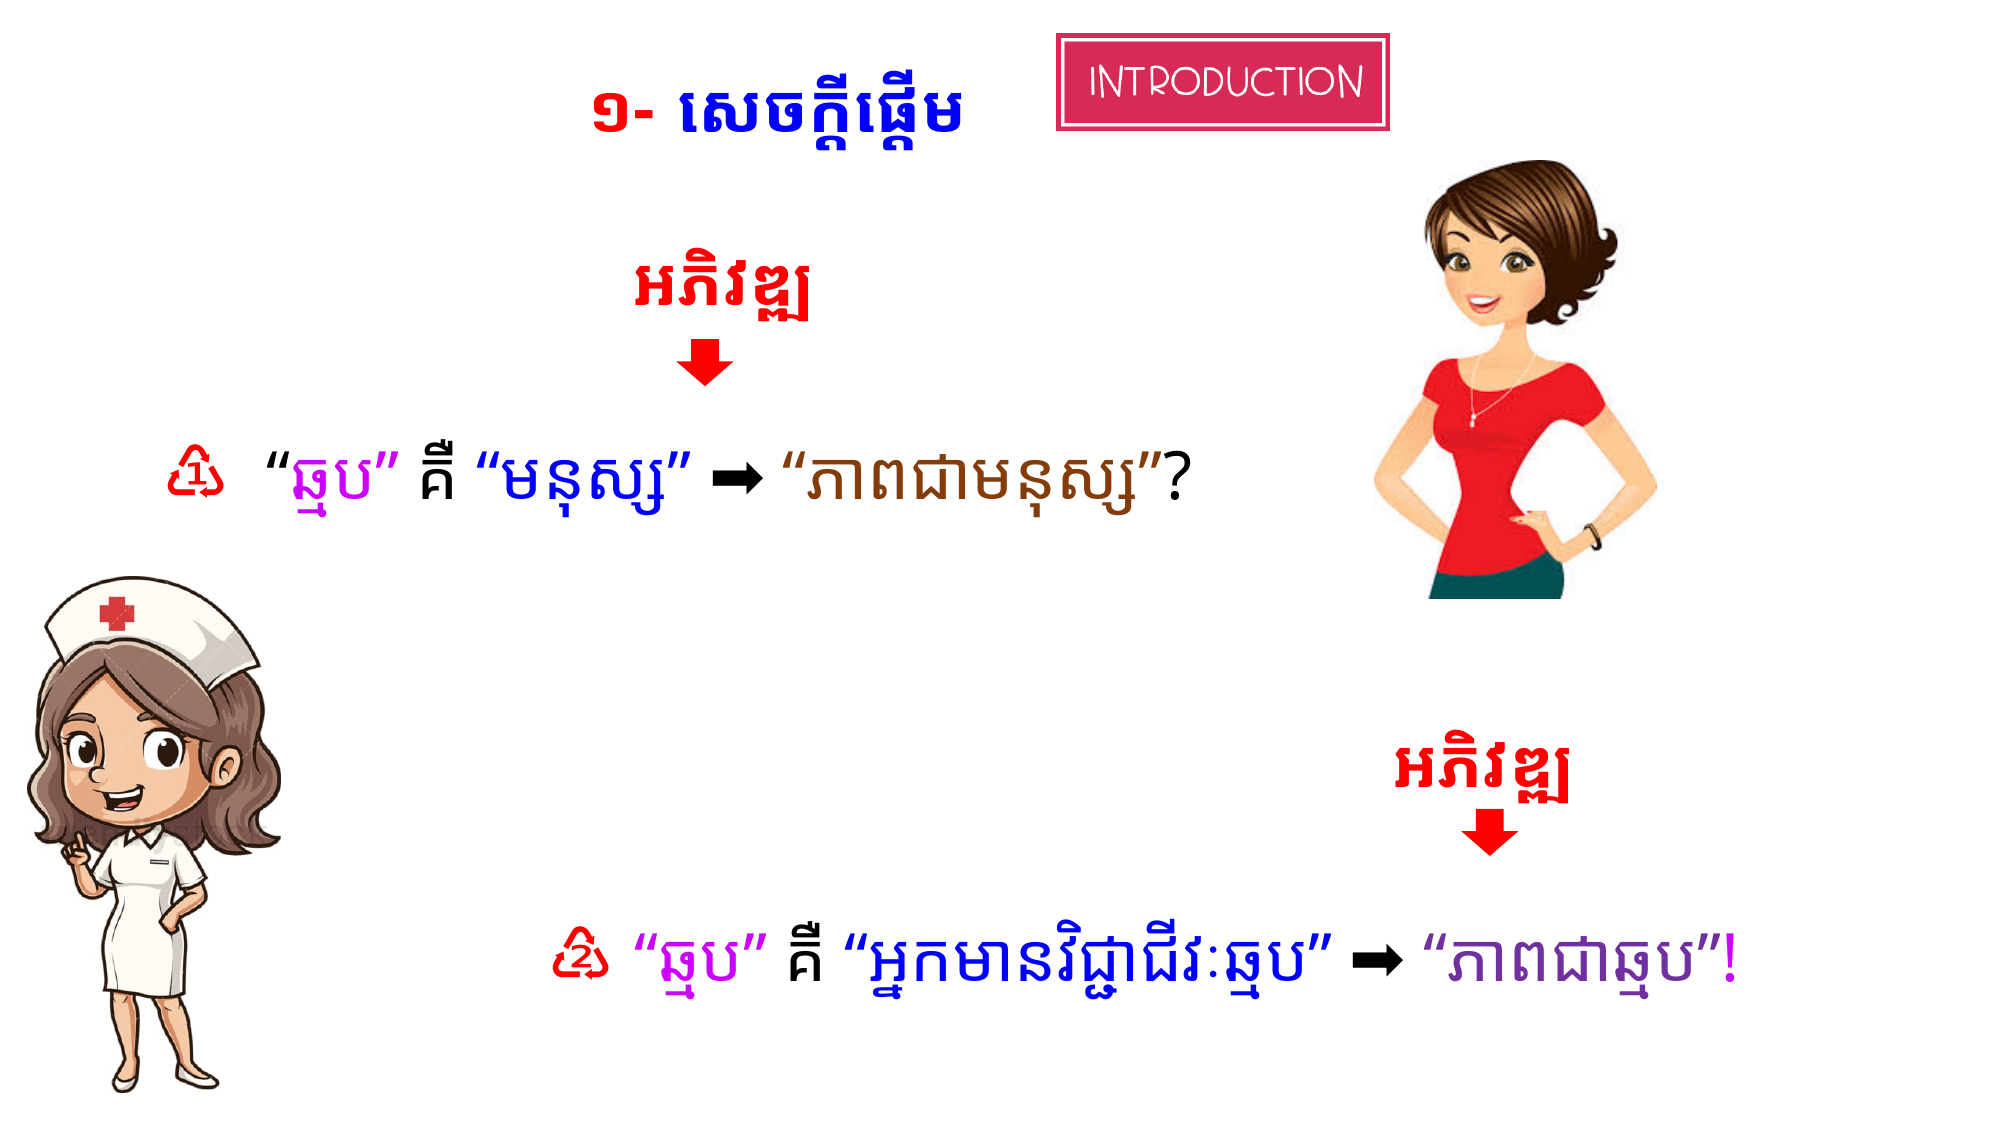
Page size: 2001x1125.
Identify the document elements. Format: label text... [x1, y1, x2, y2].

picture [27, 576, 281, 1093]
text_box [1461, 808, 1519, 854]
text_box ♳ “ឆ្មប” គឺ “មនុស្ស” ➡ “ភាពជាមនុស្ស”? [0, 372, 1374, 523]
text_box [676, 339, 734, 387]
picture [1056, 32, 1390, 131]
text_box ១- សេចក្តីផ្តើម [437, 18, 1113, 154]
text_box ♴ “ឆ្មប” គឺ “អ្នកមានវិជ្ជាជីវៈឆ្មប” ➡ “ភាពជាឆ្មប”! [281, 854, 1973, 1005]
text_box អភិវឌ្ឍ [530, 191, 912, 326]
text_box អភិវឌ្ឍ [1290, 673, 1672, 809]
picture [1374, 160, 1657, 599]
